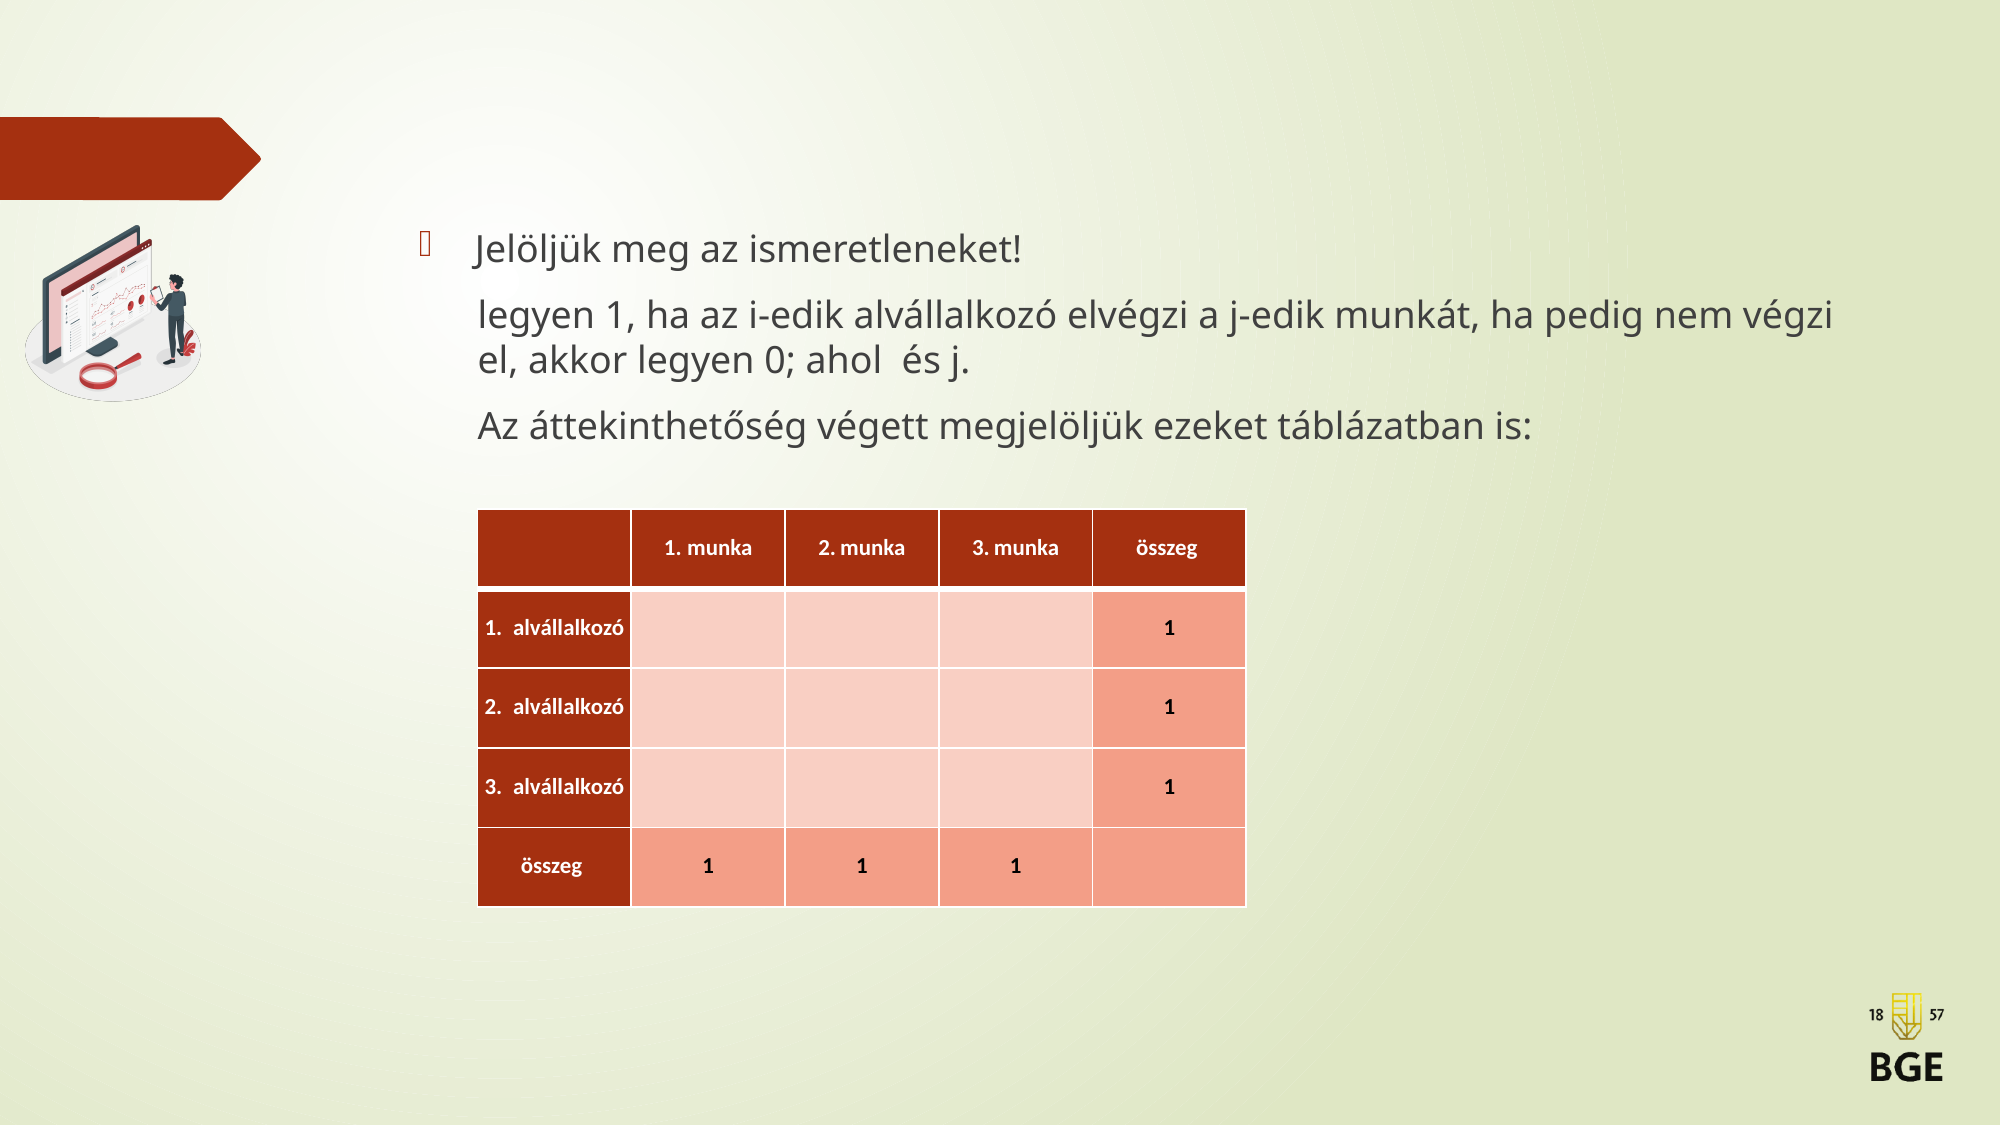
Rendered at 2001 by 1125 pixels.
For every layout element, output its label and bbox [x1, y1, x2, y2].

picture [1853, 984, 1958, 1090]
picture [17, 217, 208, 408]
text_box [793, 730, 893, 789]
